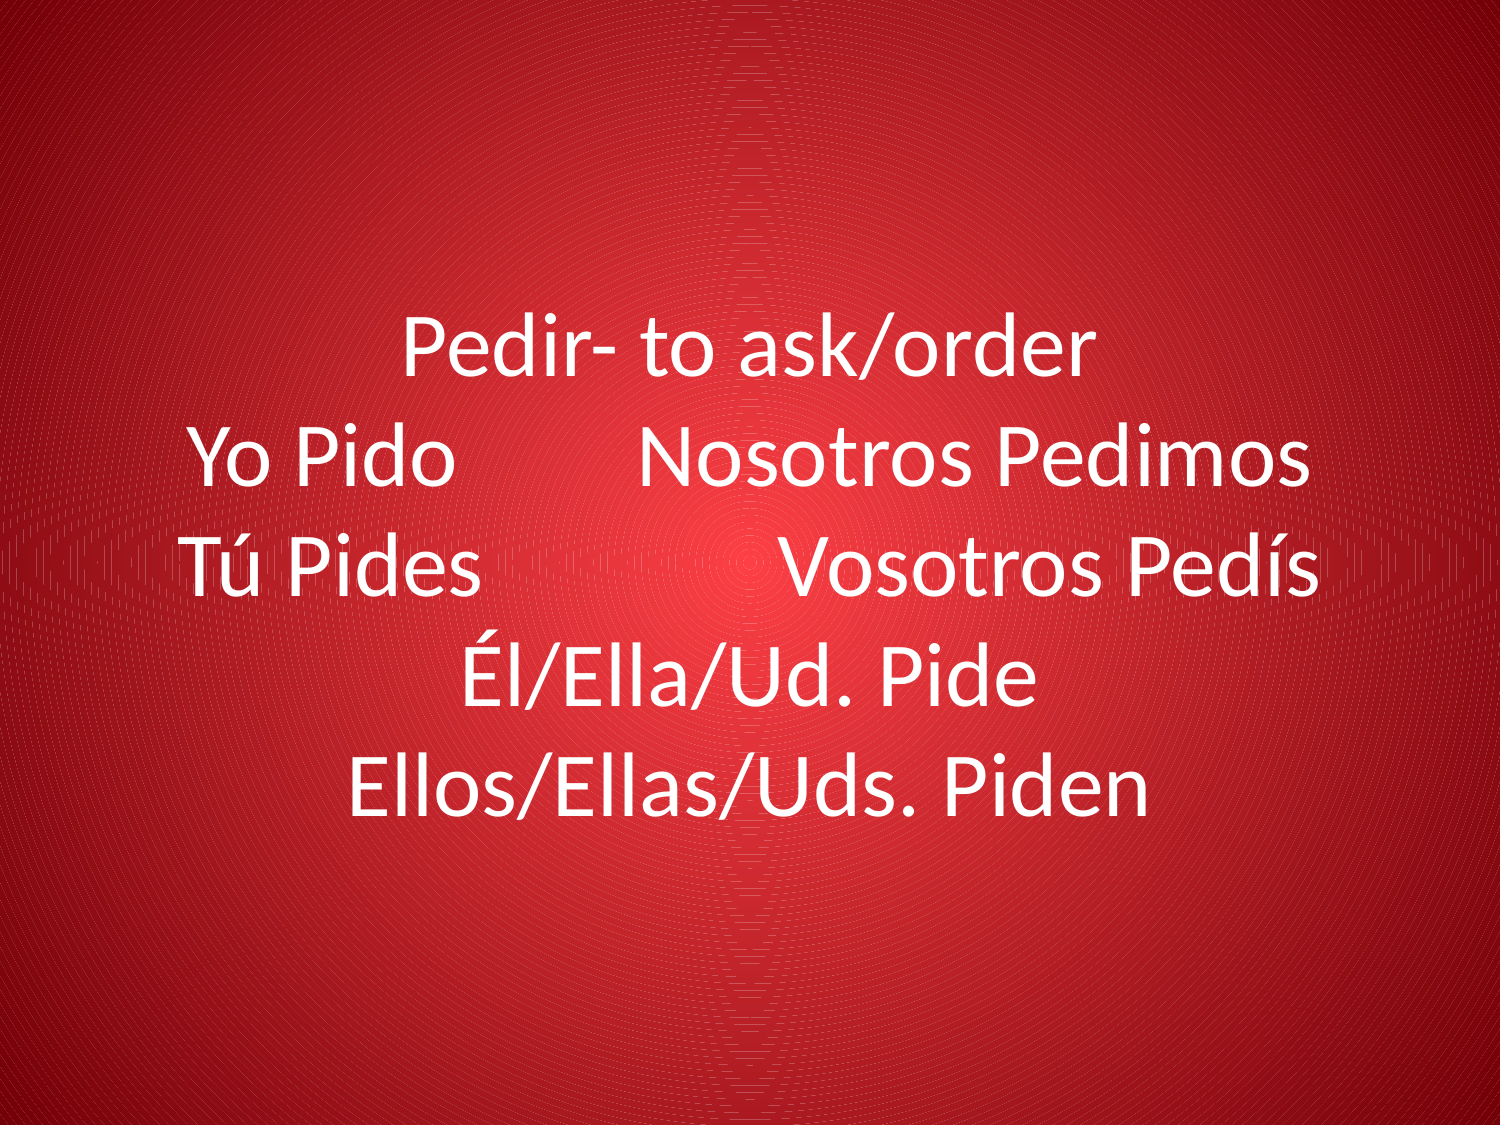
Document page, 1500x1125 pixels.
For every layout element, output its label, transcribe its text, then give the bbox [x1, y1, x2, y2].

title Pedir- to ask/order Yo Pido Nosotros Pedimos Tú Pides Vosotros Pedís Él/Ella/Ud. Pide Ellos/Ellas/Uds. Piden [75, 45, 1425, 1075]
